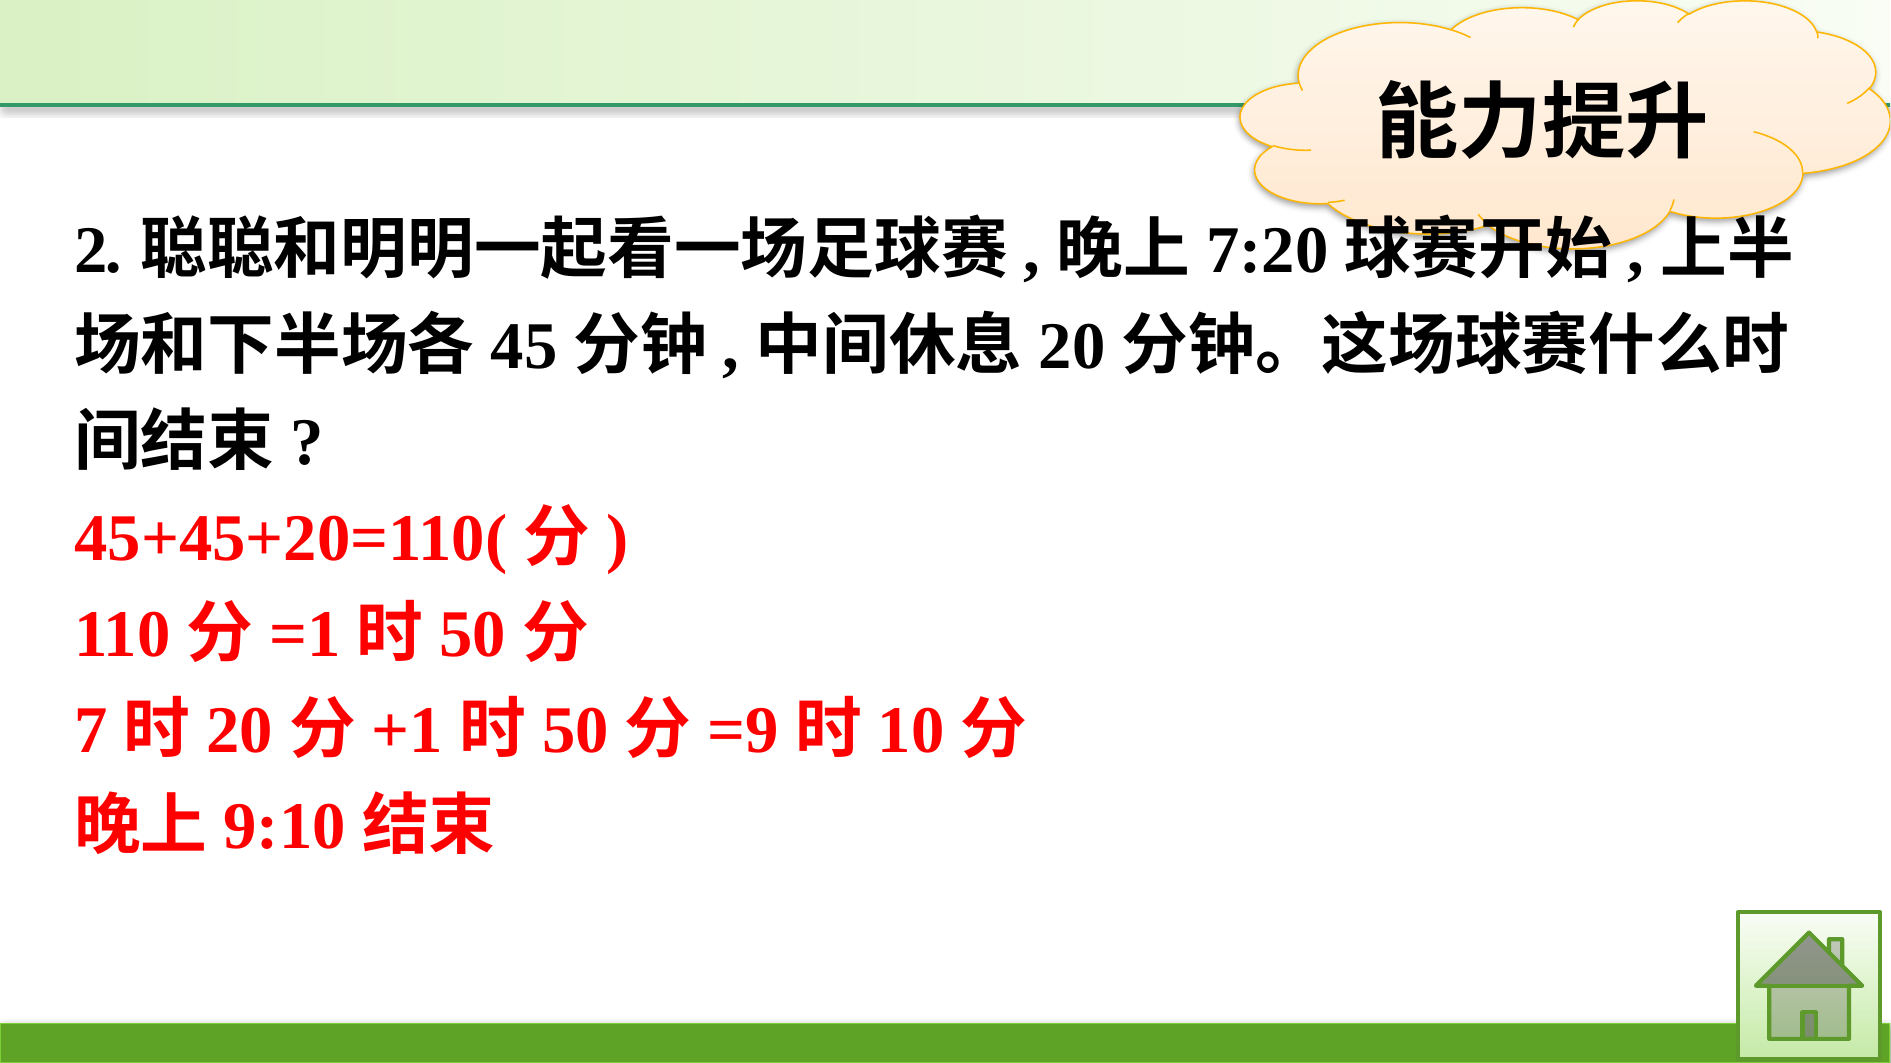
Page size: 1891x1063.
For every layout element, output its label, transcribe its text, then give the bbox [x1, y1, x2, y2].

text_box 2.聪聪和明明一起看一场足球赛,晚上7:20球赛开始,上半场和下半场各45分钟,中间休息20分钟。这场球赛什么时间结束? 45+45+20=110(分) 110分=1时50分 7时20分+1时50分=9时10分 晚上9:10结束 [59, 182, 1833, 869]
